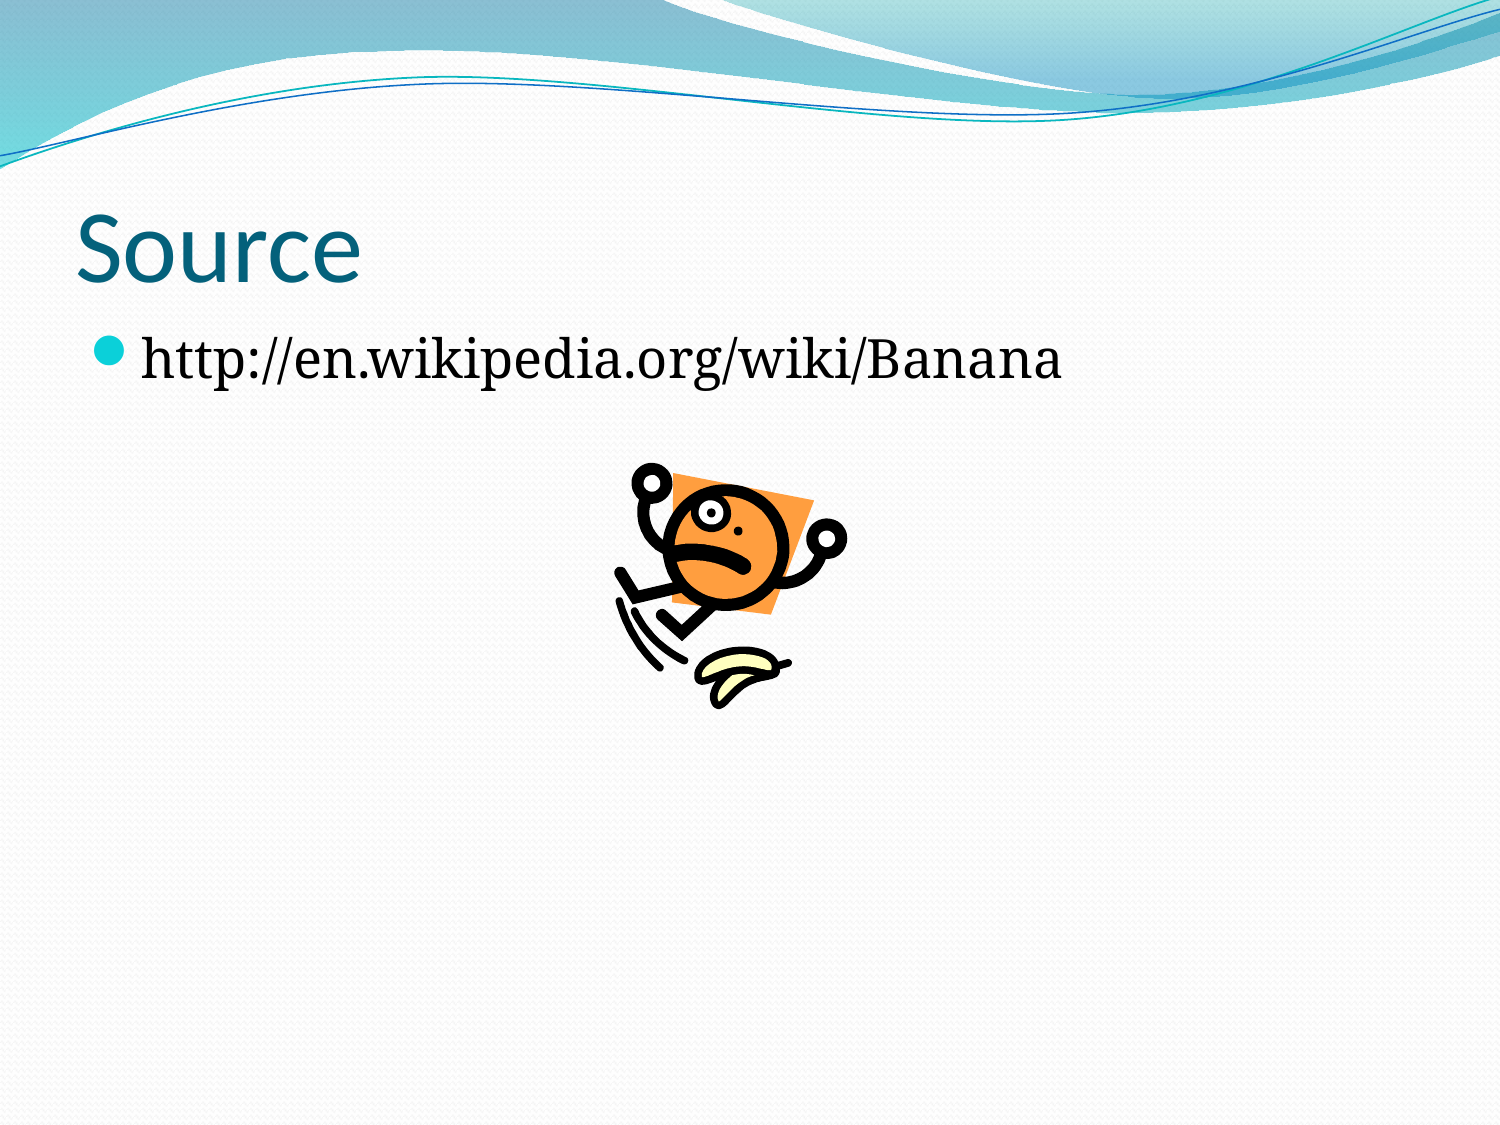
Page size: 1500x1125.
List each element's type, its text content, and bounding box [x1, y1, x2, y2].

title Source [75, 115, 1425, 303]
list http://en.wikipedia.org/wiki/Banana [75, 317, 1425, 1038]
picture [613, 462, 849, 710]
